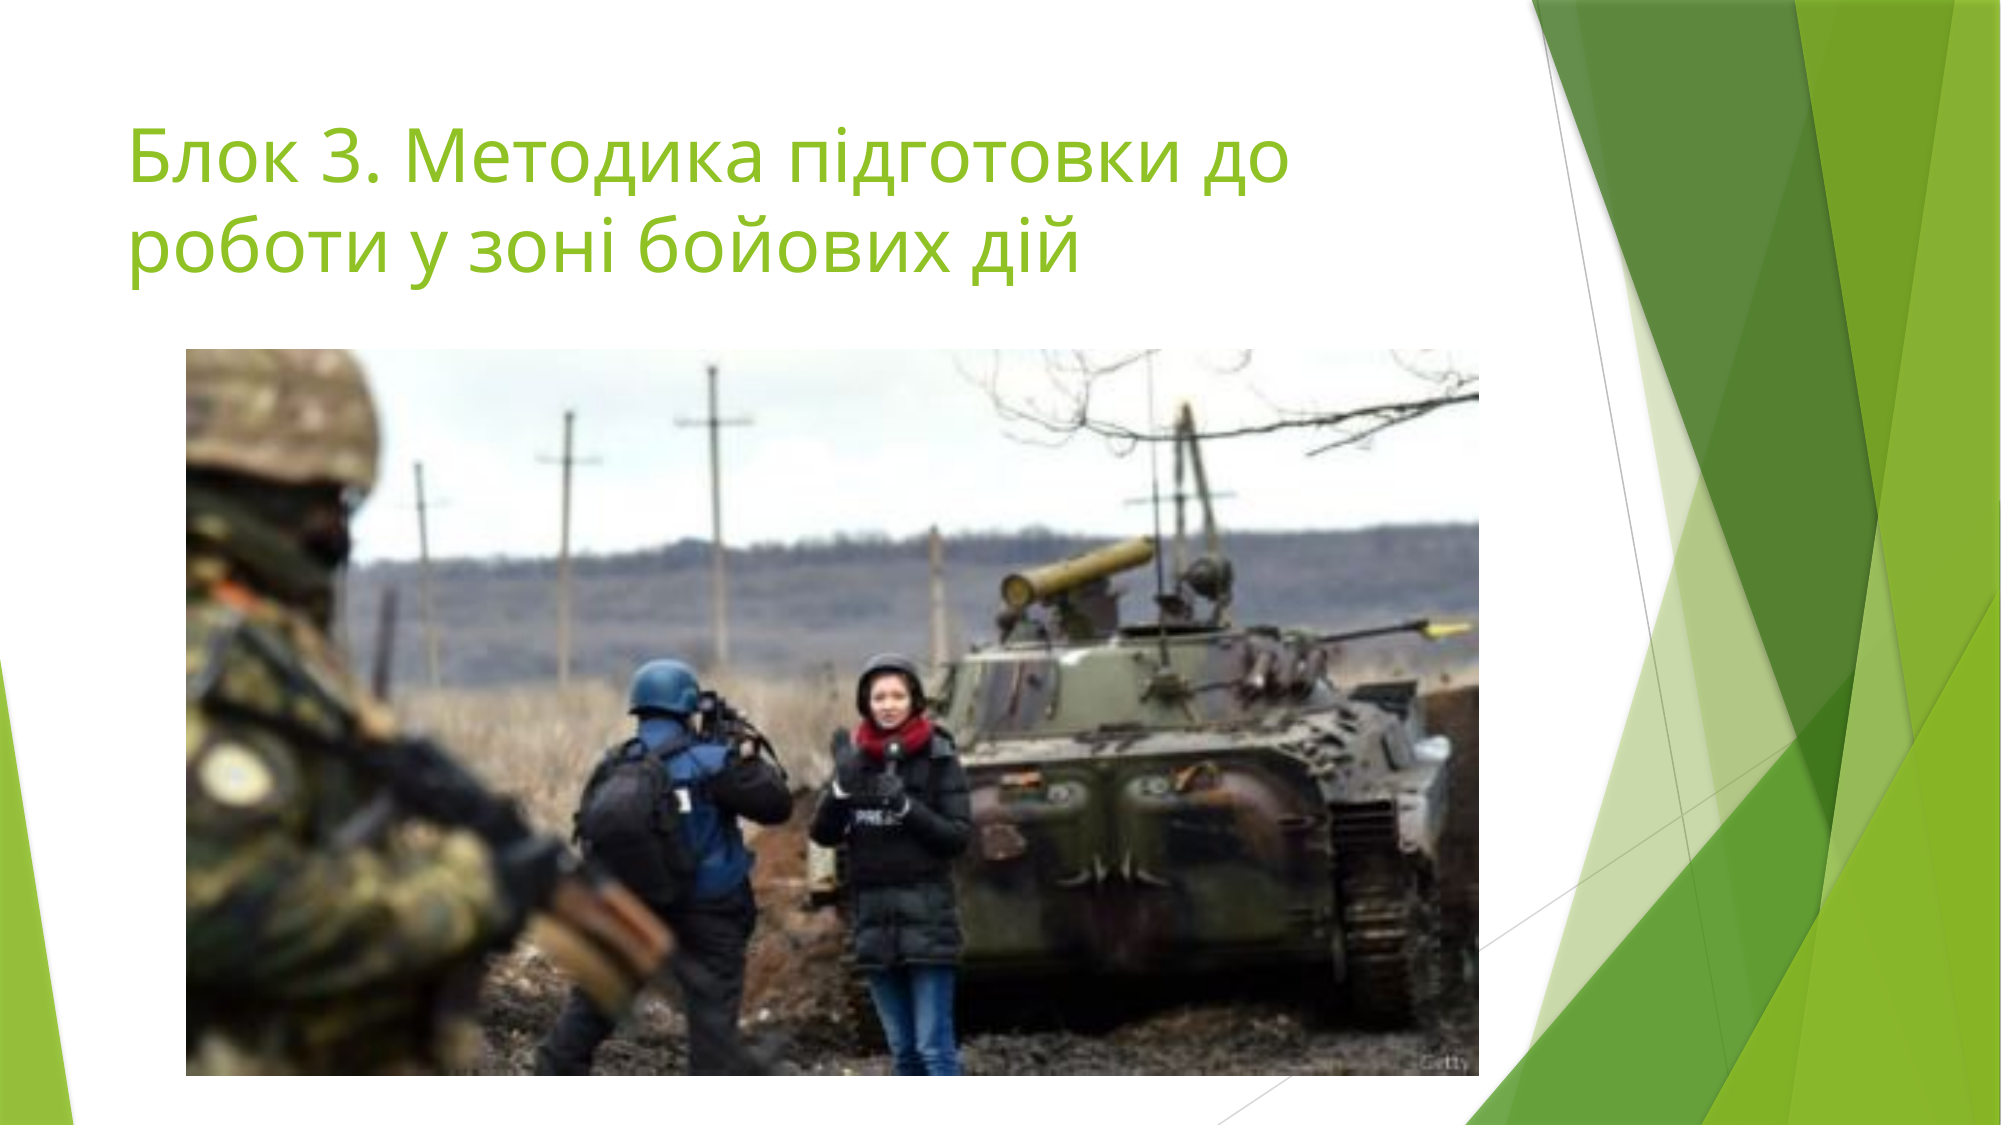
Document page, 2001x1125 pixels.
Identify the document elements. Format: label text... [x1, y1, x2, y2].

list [185, 348, 1479, 1076]
title Блок 3. Методика підготовки до роботи у зоні бойових дій [111, 99, 1522, 317]
